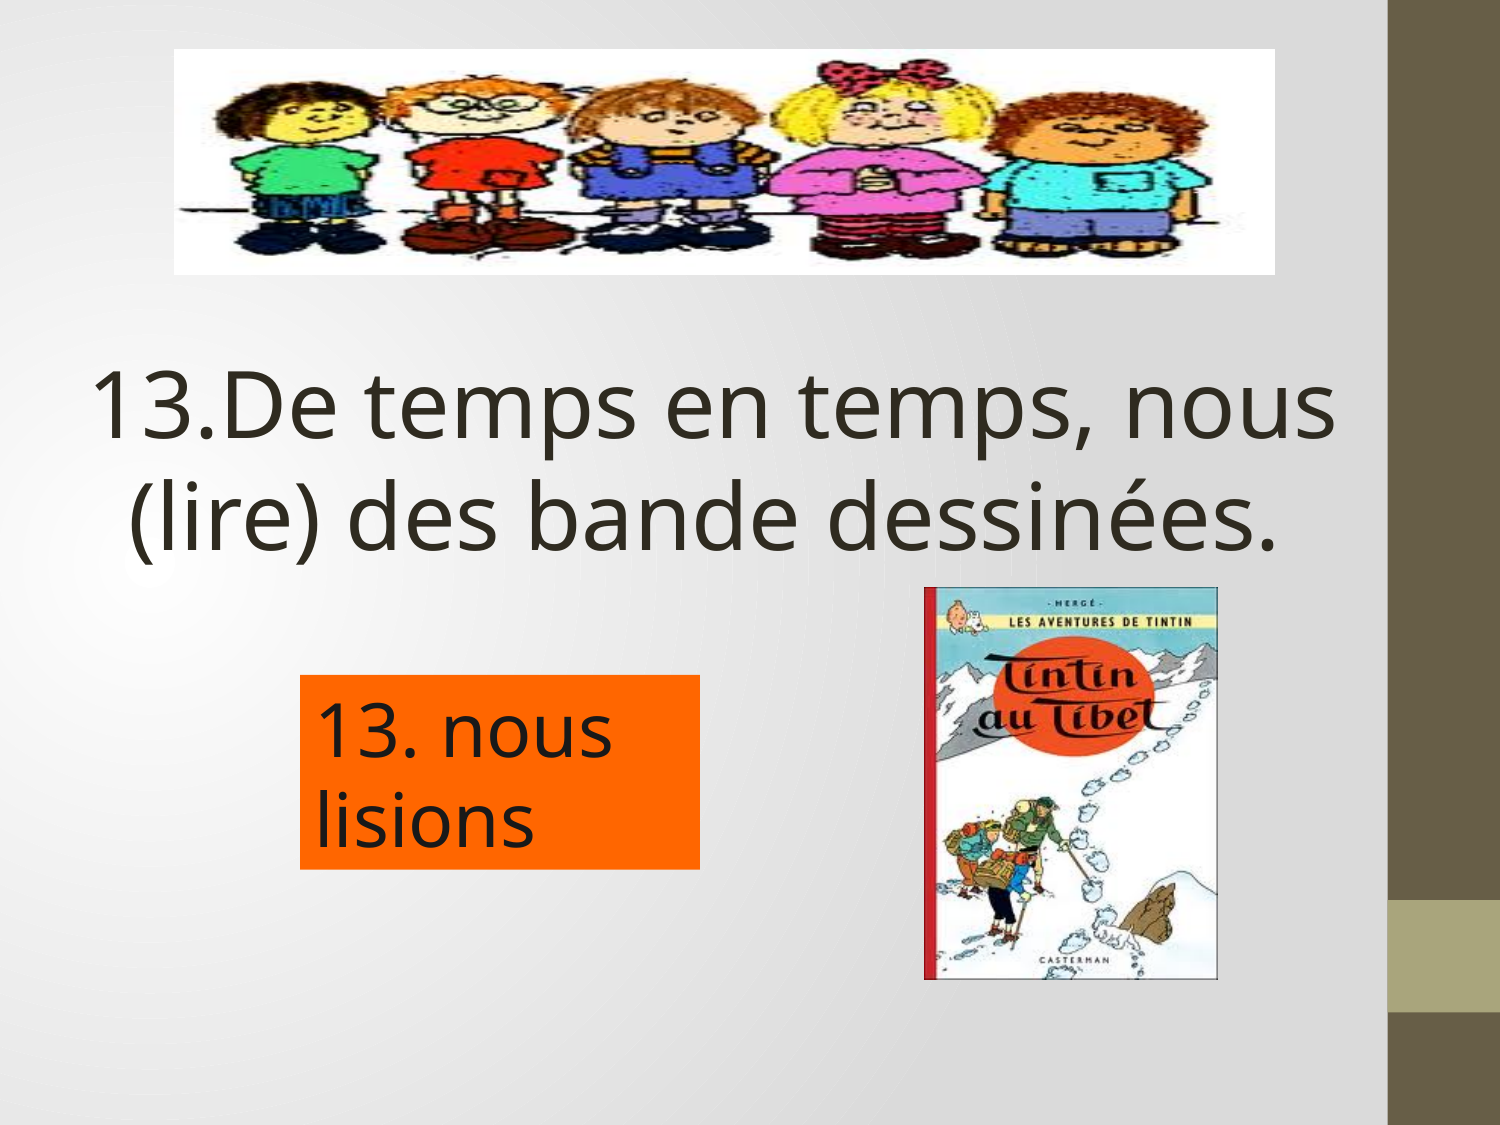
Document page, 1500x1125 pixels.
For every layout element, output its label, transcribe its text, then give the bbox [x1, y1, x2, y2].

text_box 13. nous lisions [300, 674, 700, 870]
list 13.De temps en temps, nous (lire) des bande dessinées. [50, 337, 1363, 613]
picture [924, 586, 1218, 980]
picture [174, 49, 1276, 276]
